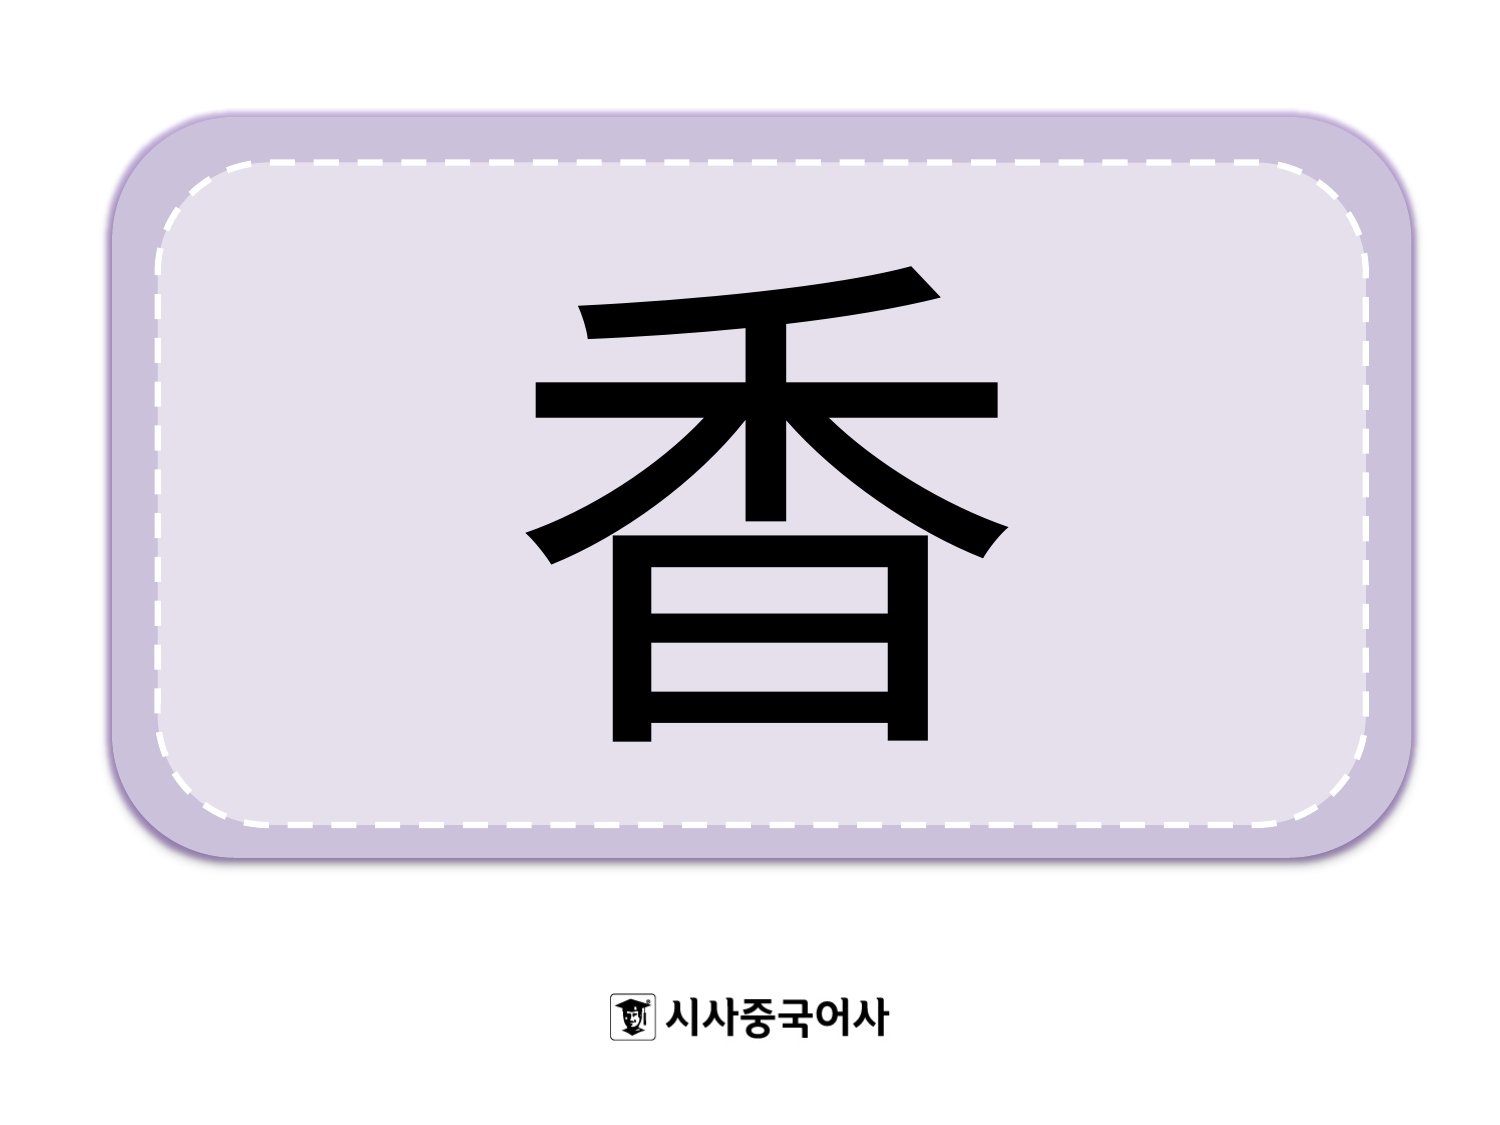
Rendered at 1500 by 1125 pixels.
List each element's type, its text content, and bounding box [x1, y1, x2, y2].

text_box 香 [162, 160, 1371, 824]
picture [602, 987, 898, 1047]
